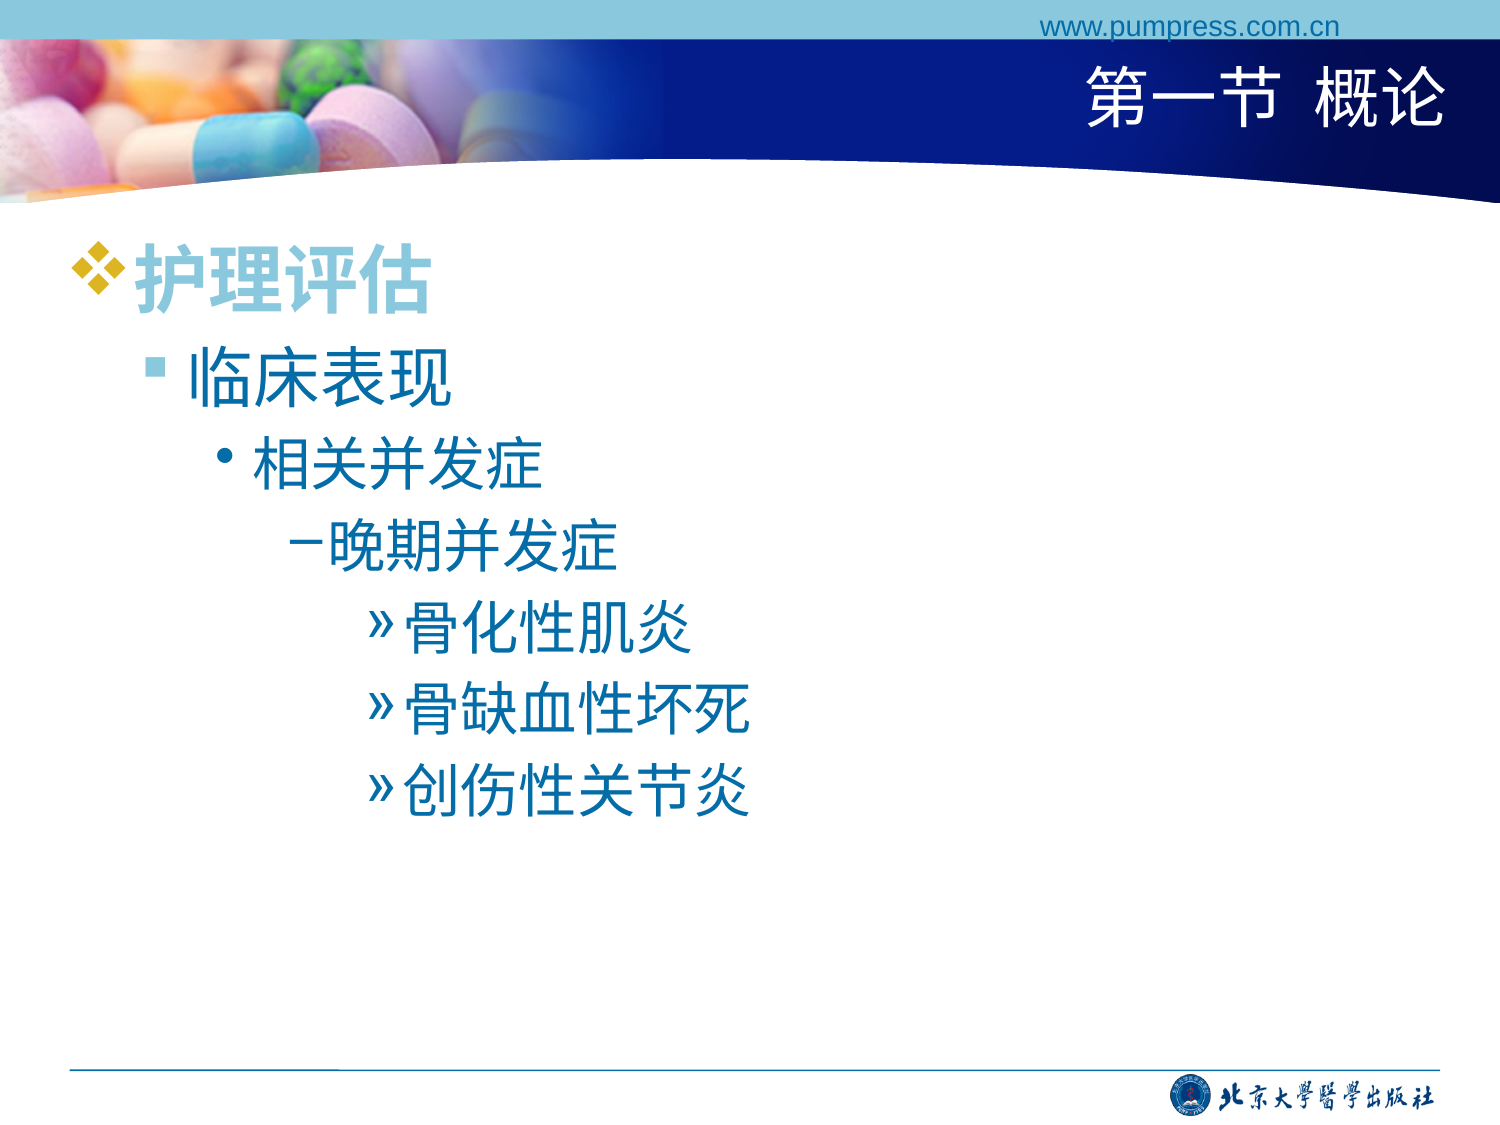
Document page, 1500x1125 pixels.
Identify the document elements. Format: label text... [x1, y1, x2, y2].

title 第一节 概论 [137, 49, 1463, 143]
list 护理评估 临床表现 相关并发症 晚期并发症 骨化性肌炎 骨缺血性坏死 创伤性关节炎 [49, 224, 1463, 1026]
picture [0, 40, 1500, 203]
slide_number www.pumpress.com.cn [1025, 0, 1463, 38]
picture [1170, 1074, 1436, 1118]
